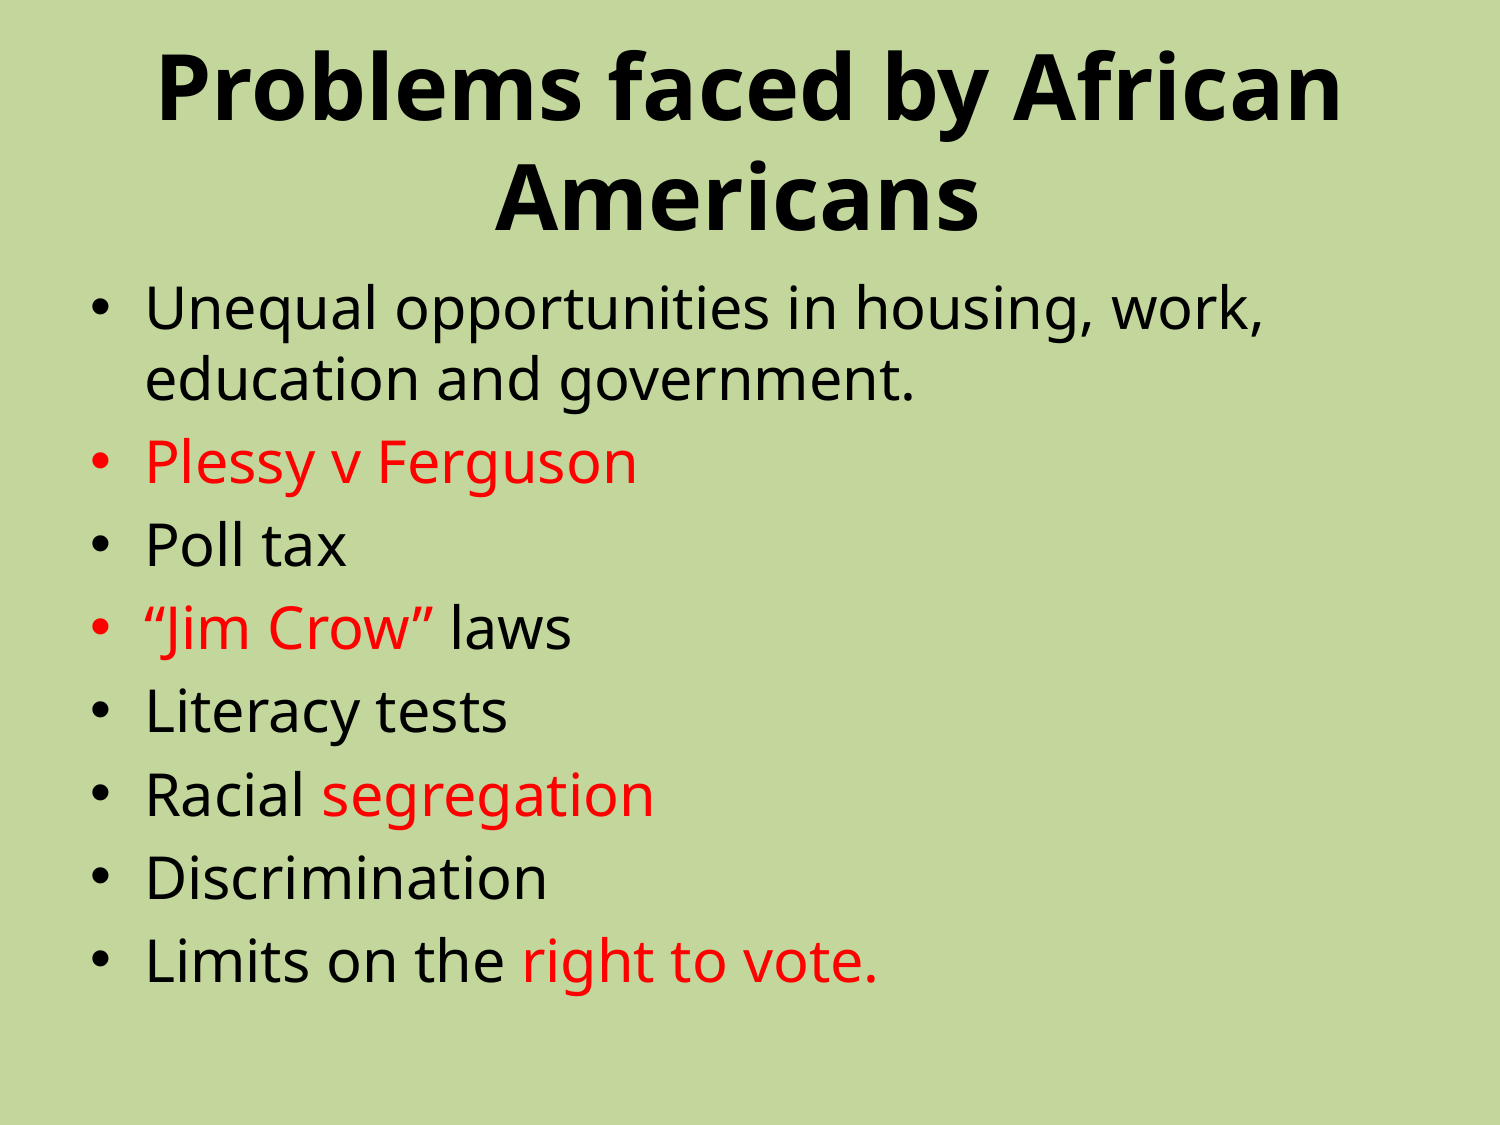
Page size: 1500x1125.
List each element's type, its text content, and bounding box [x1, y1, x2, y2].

list Unequal opportunities in housing, work, education and government. Plessy v Ferguson Poll tax “Jim Crow” laws Literacy tests Racial segregation Discrimination Limits on the right to vote. [75, 262, 1425, 1005]
title Problems faced by African Americans [75, 45, 1425, 233]
